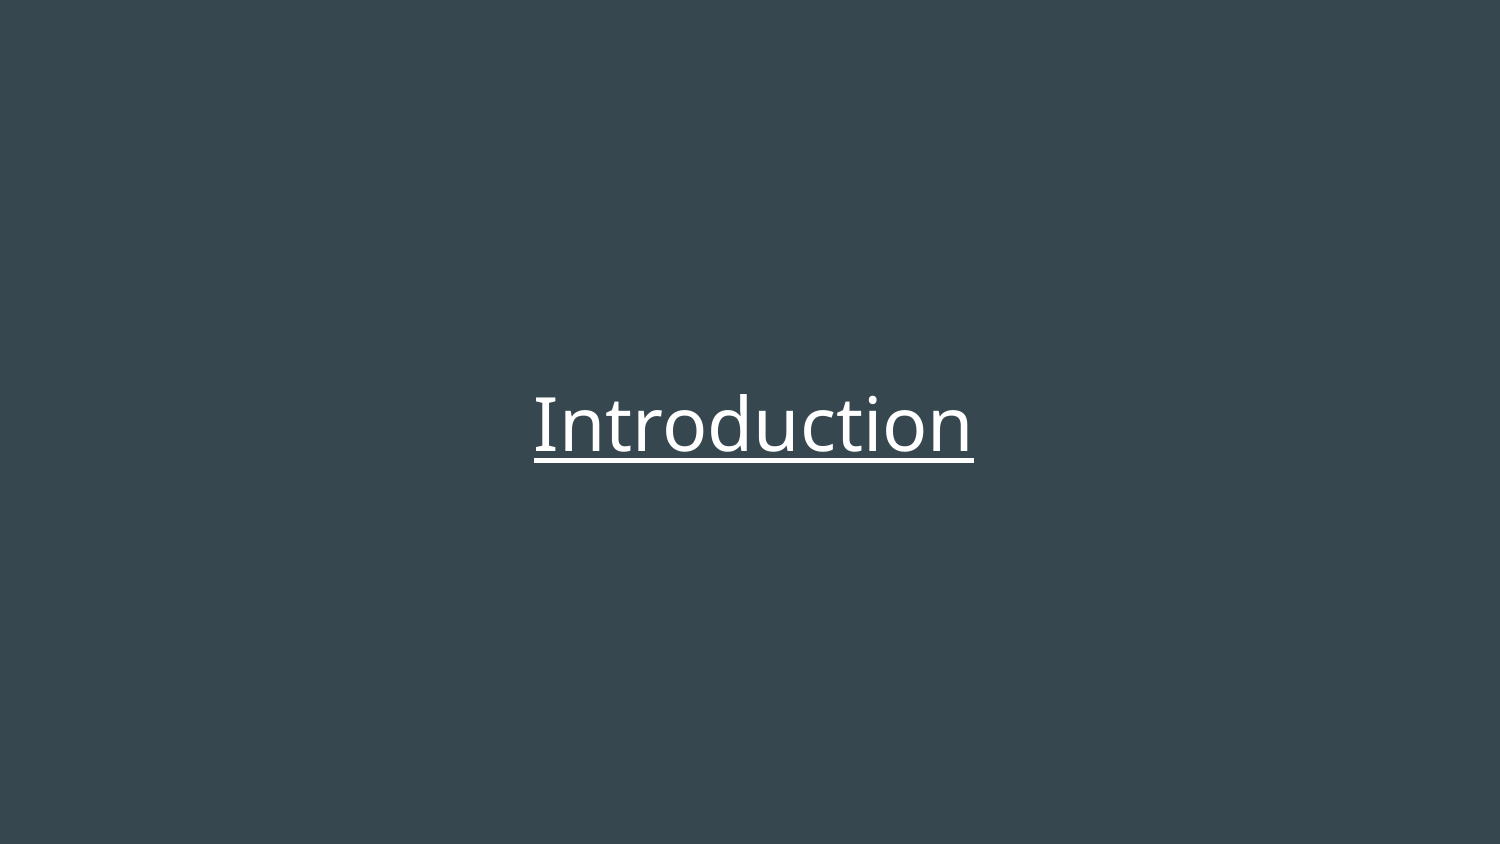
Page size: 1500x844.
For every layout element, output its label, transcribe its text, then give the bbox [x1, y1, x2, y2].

title Introduction [110, 351, 1399, 493]
